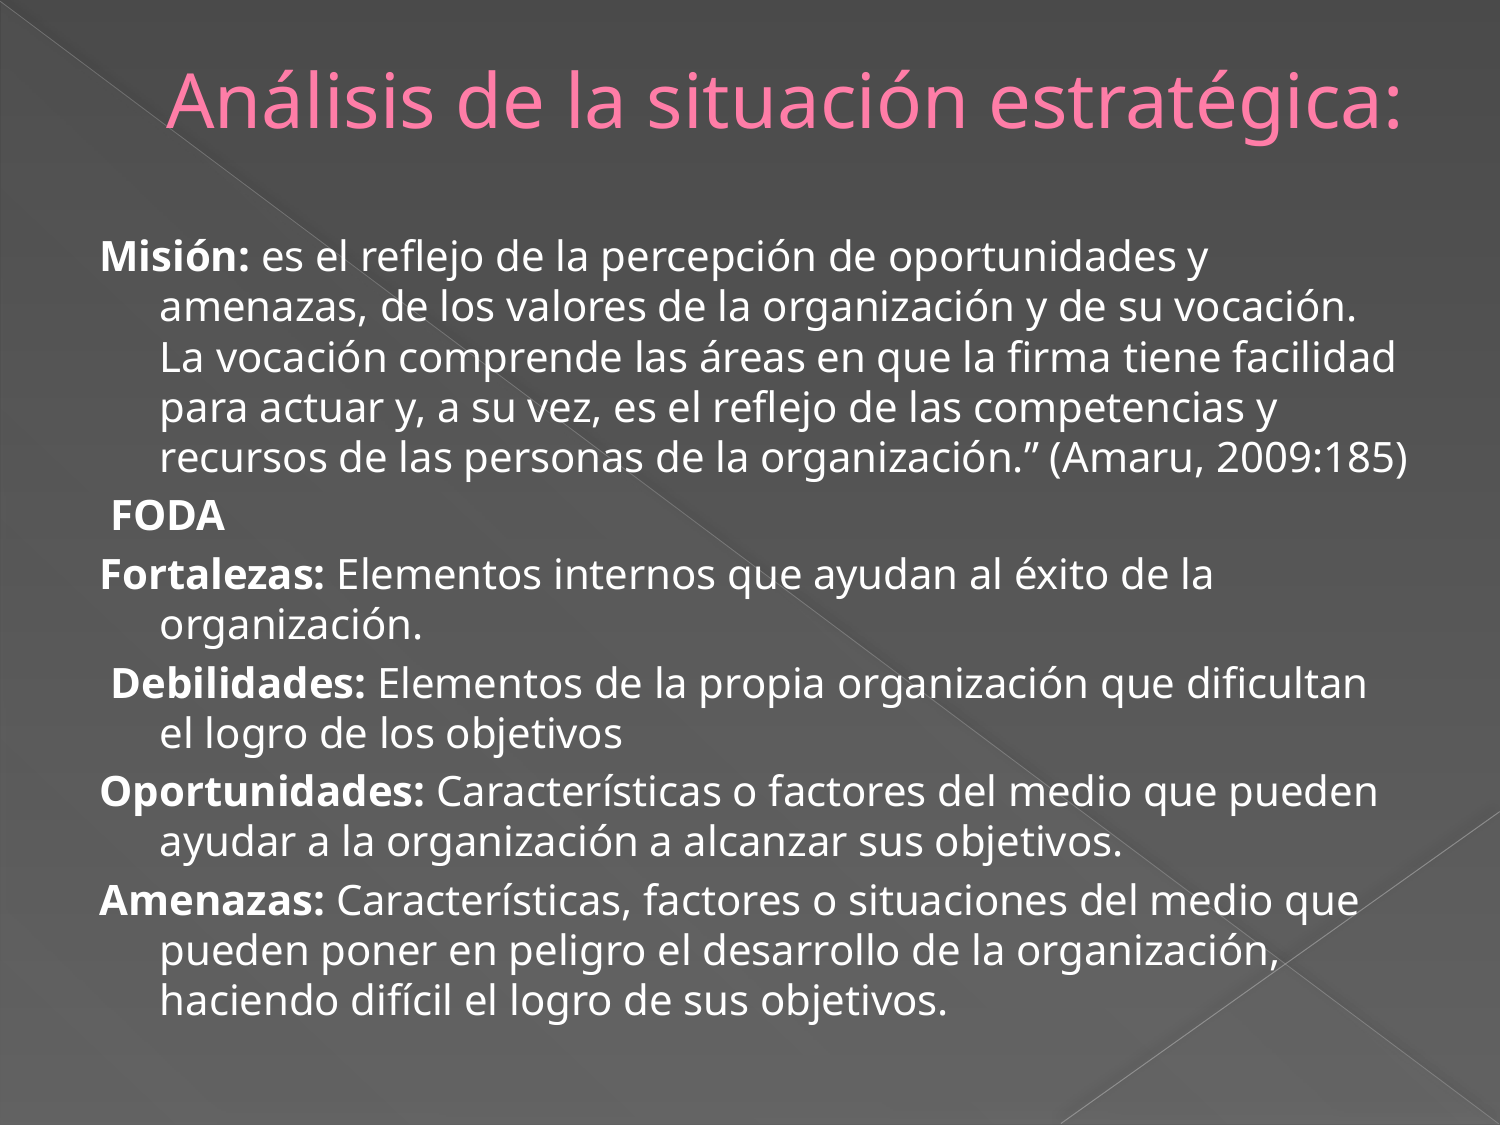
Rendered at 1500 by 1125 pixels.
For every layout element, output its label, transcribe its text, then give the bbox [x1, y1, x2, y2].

list Misión: es el reflejo de la percepción de oportunidades y amenazas, de los valores de la organización y de su vocación. La vocación comprende las áreas en que la firma tiene facilidad para actuar y, a su vez, es el reflejo de las competencias y recursos de las personas de la organización.” (Amaru, 2009:185) FODA Fortalezas: Elementos internos que ayudan al éxito de la organización. Debilidades: Elementos de la propia organización que dificultan el logro de los objetivos Oportunidades: Características o factores del medio que pueden ayudar a la organización a alcanzar sus objetivos. Amenazas: Características, factores o situaciones del medio que pueden poner en peligro el desarrollo de la organización, haciendo difícil el logro de sus objetivos. [75, 164, 1425, 1059]
title Análisis de la situación estratégica: [75, 43, 1425, 153]
